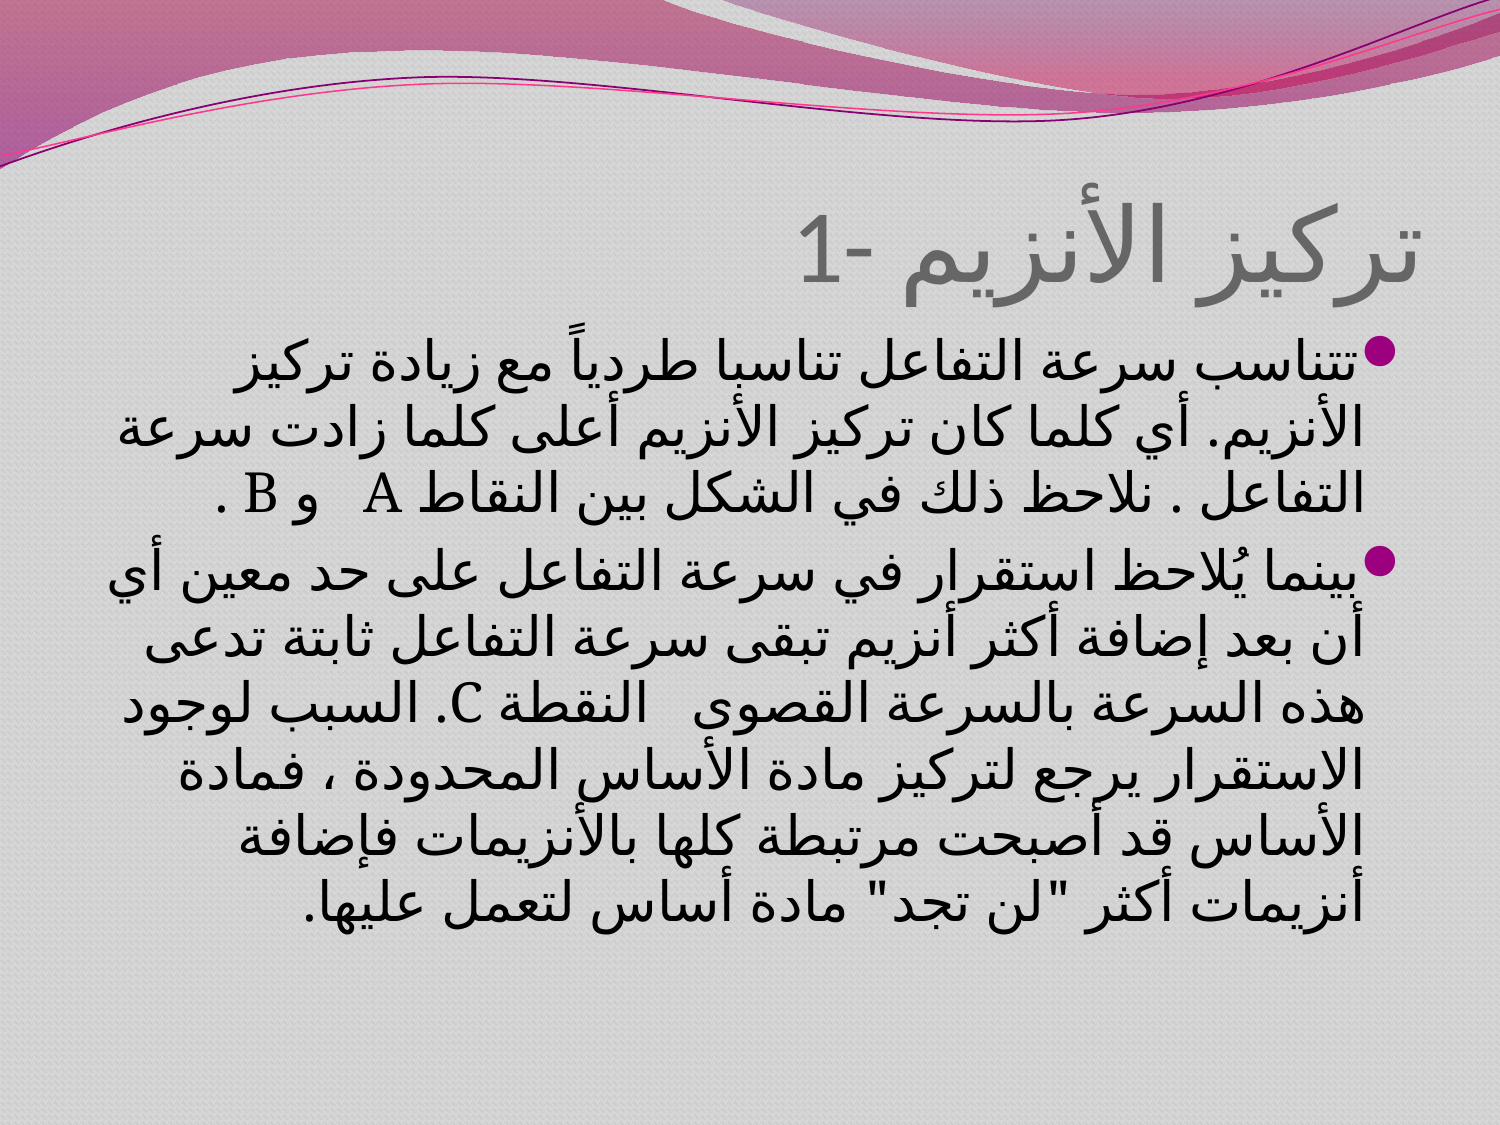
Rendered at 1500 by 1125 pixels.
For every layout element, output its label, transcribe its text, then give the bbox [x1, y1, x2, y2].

title 1- تركيز الأنزيم [75, 115, 1425, 303]
list تتناسب سرعة التفاعل تناسبا طردياً مع زيادة تركيز الأنزيم. أي كلما كان تركيز الأنزيم أعلى كلما زادت سرعة التفاعل . نلاحظ ذلك في الشكل بين النقاط A و B . بينما يُلاحظ استقرار في سرعة التفاعل على حد معين أي أن بعد إضافة أكثر أنزيم تبقى سرعة التفاعل ثابتة تدعى هذه السرعة بالسرعة القصوى النقطة C. السبب لوجود الاستقرار يرجع لتركيز مادة الأساس المحدودة ، فمادة الأساس قد أصبحت مرتبطة كلها بالأنزيمات فإضافة أنزيمات أكثر "لن تجد" مادة أساس لتعمل عليها. [75, 317, 1425, 1038]
